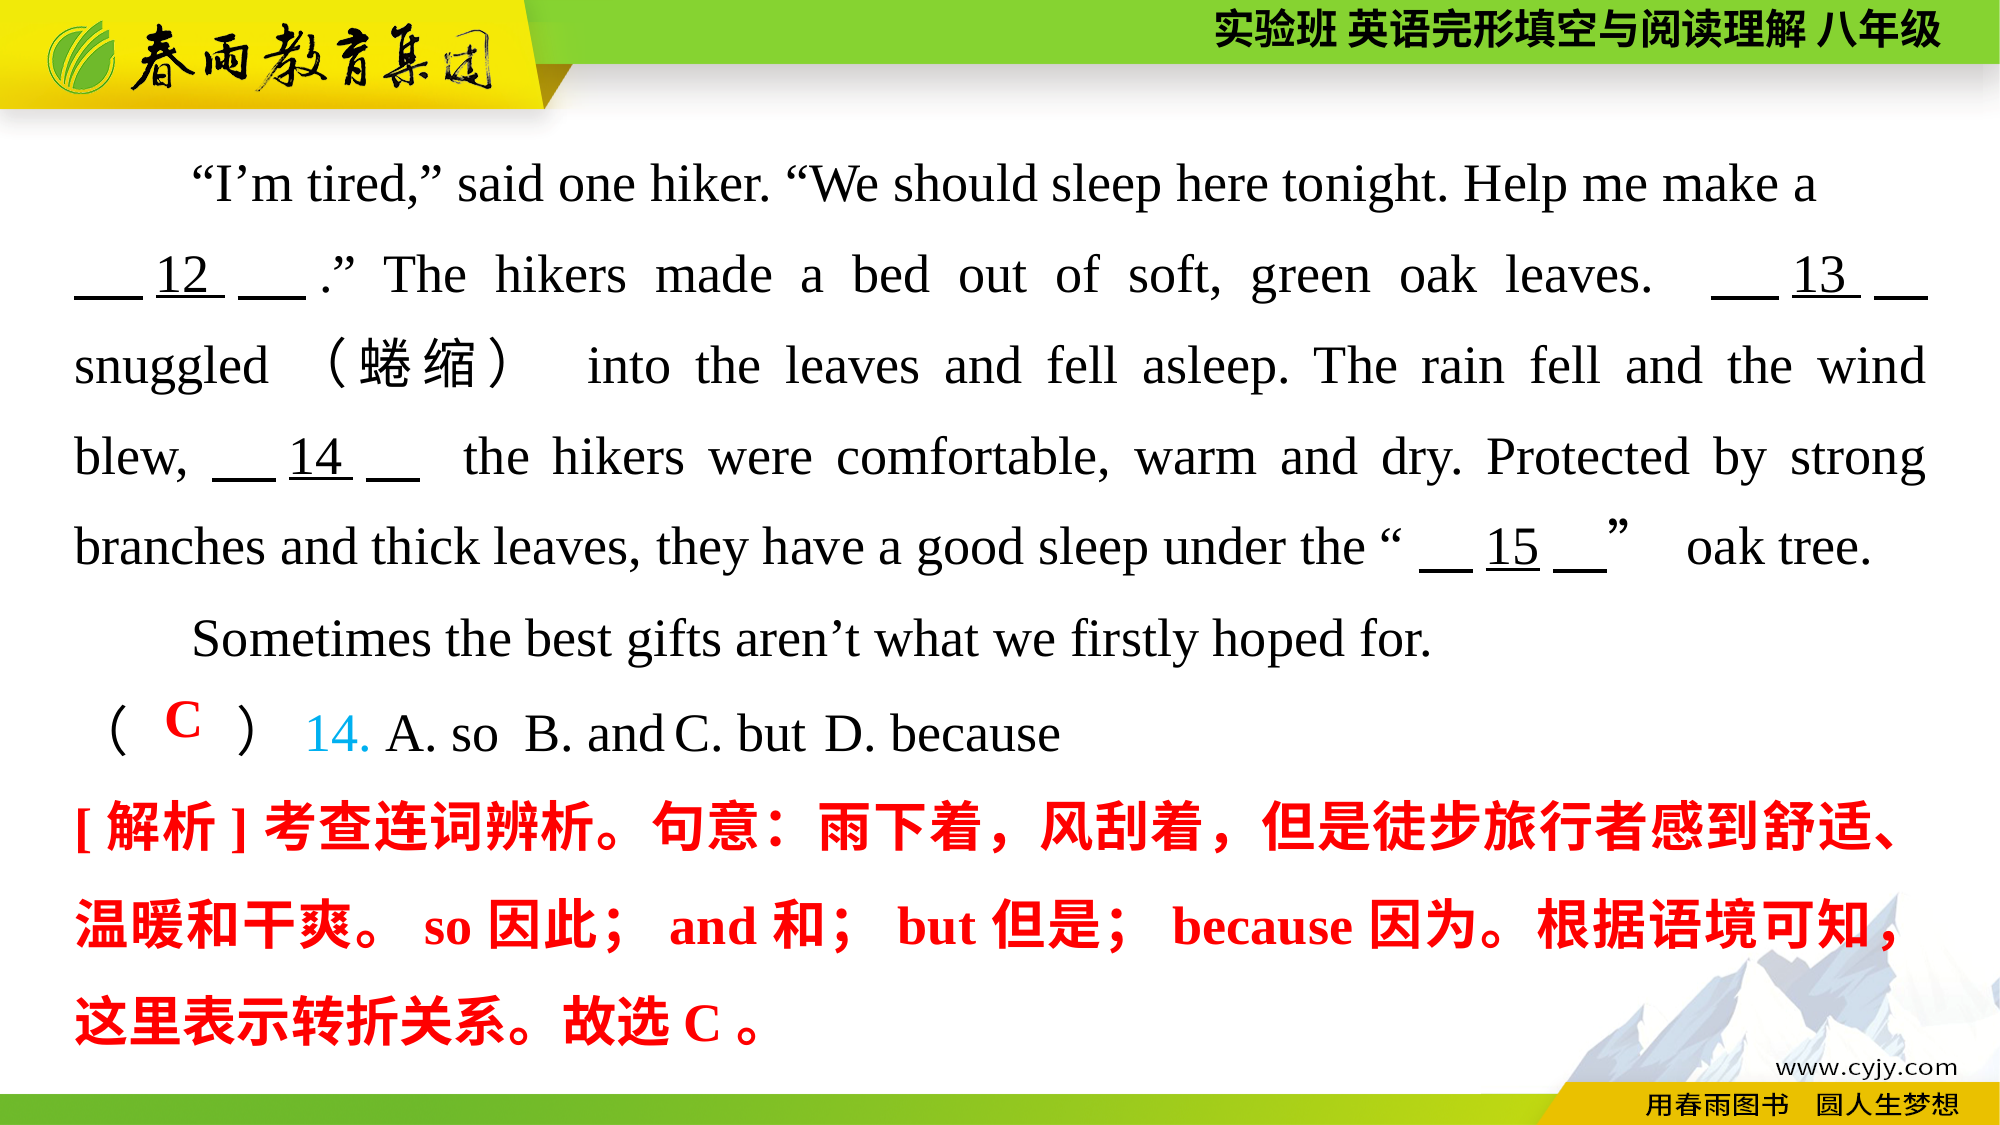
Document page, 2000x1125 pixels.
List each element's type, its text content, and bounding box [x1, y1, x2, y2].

list “I’m tired,” said one hiker. “We should sleep here tonight. Help me make a 12 .” The hikers made a bed out of soft, green oak leaves. 13 snuggled（蜷缩） into the leaves and fell asleep. The rain fell and the wind blew, 14 the hikers were comfortable, warm and dry. Protected by strong branches and thick leaves, they have a good sleep under the “ 15 ” oak tree. Sometimes the best gifts aren’t what we firstly hoped for. [59, 113, 1944, 656]
picture [0, 0, 2000, 1125]
text_box （ ）14. A. so B. and C. but D. because [59, 656, 1944, 752]
text_box C [149, 675, 219, 752]
text_box [解析]考查连词辨析。句意：雨下着，风刮着，但是徒步旅行者感到舒适、温暖和干爽。so因此；and和；but但是；because因为。根据语境可知，这里表示转折关系。故选C。 [59, 752, 1944, 1061]
